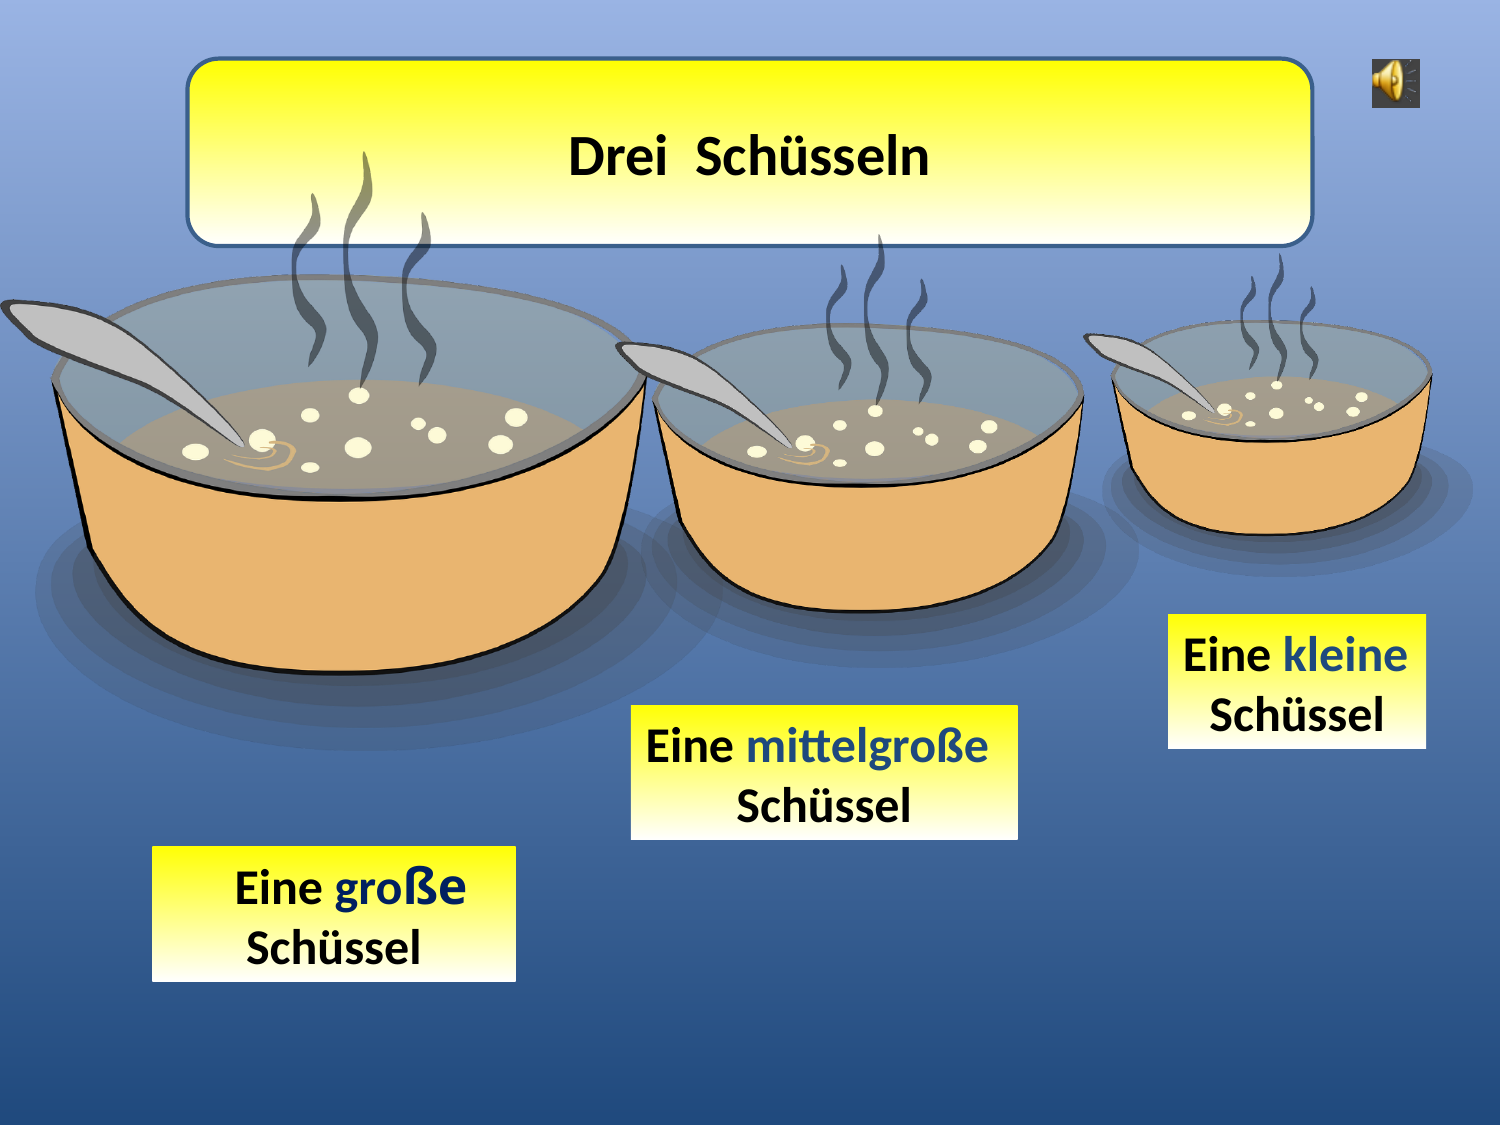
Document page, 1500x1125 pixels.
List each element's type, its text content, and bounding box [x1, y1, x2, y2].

text_box Eine große Schüssel [152, 846, 516, 982]
text_box Eine kleine Schüssel [1168, 614, 1427, 749]
picture [1370, 58, 1422, 109]
picture [0, 151, 1473, 751]
text_box Eine mittelgroße Schüssel [630, 705, 1018, 840]
text_box Drei Schüsseln [185, 56, 1315, 249]
